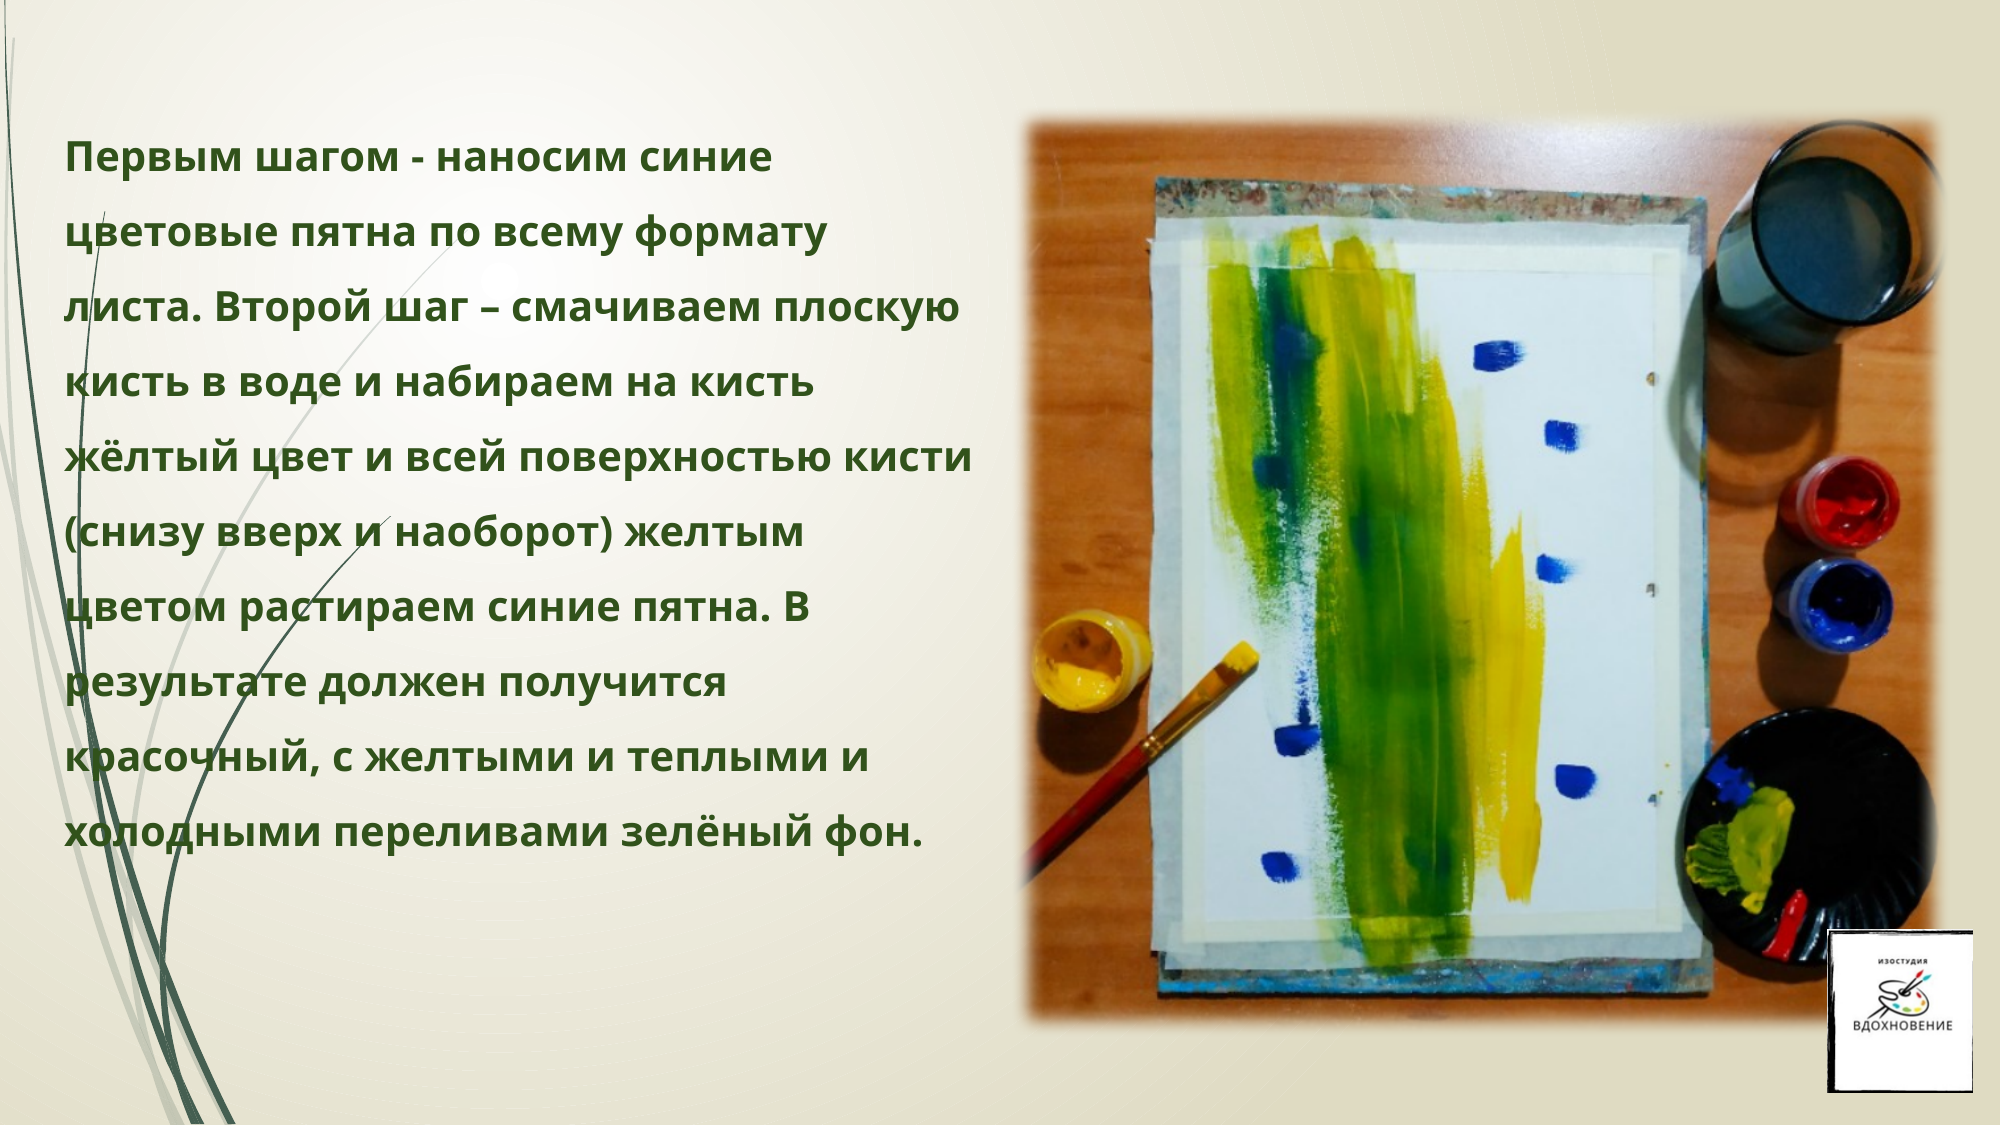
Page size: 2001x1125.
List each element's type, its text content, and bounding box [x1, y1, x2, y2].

picture [1012, 106, 1974, 1093]
text_box Первым шагом - наносим синие цветовые пятна по всему формату листа. Второй шаг – смачиваем плоскую кисть в воде и набираем на кисть жёлтый цвет и всей поверхностью кисти (снизу вверх и наоборот) желтым цветом растираем синие пятна. В результате должен получится красочный, с желтыми и теплыми и холодными переливами зелёный фон. [49, 97, 990, 908]
